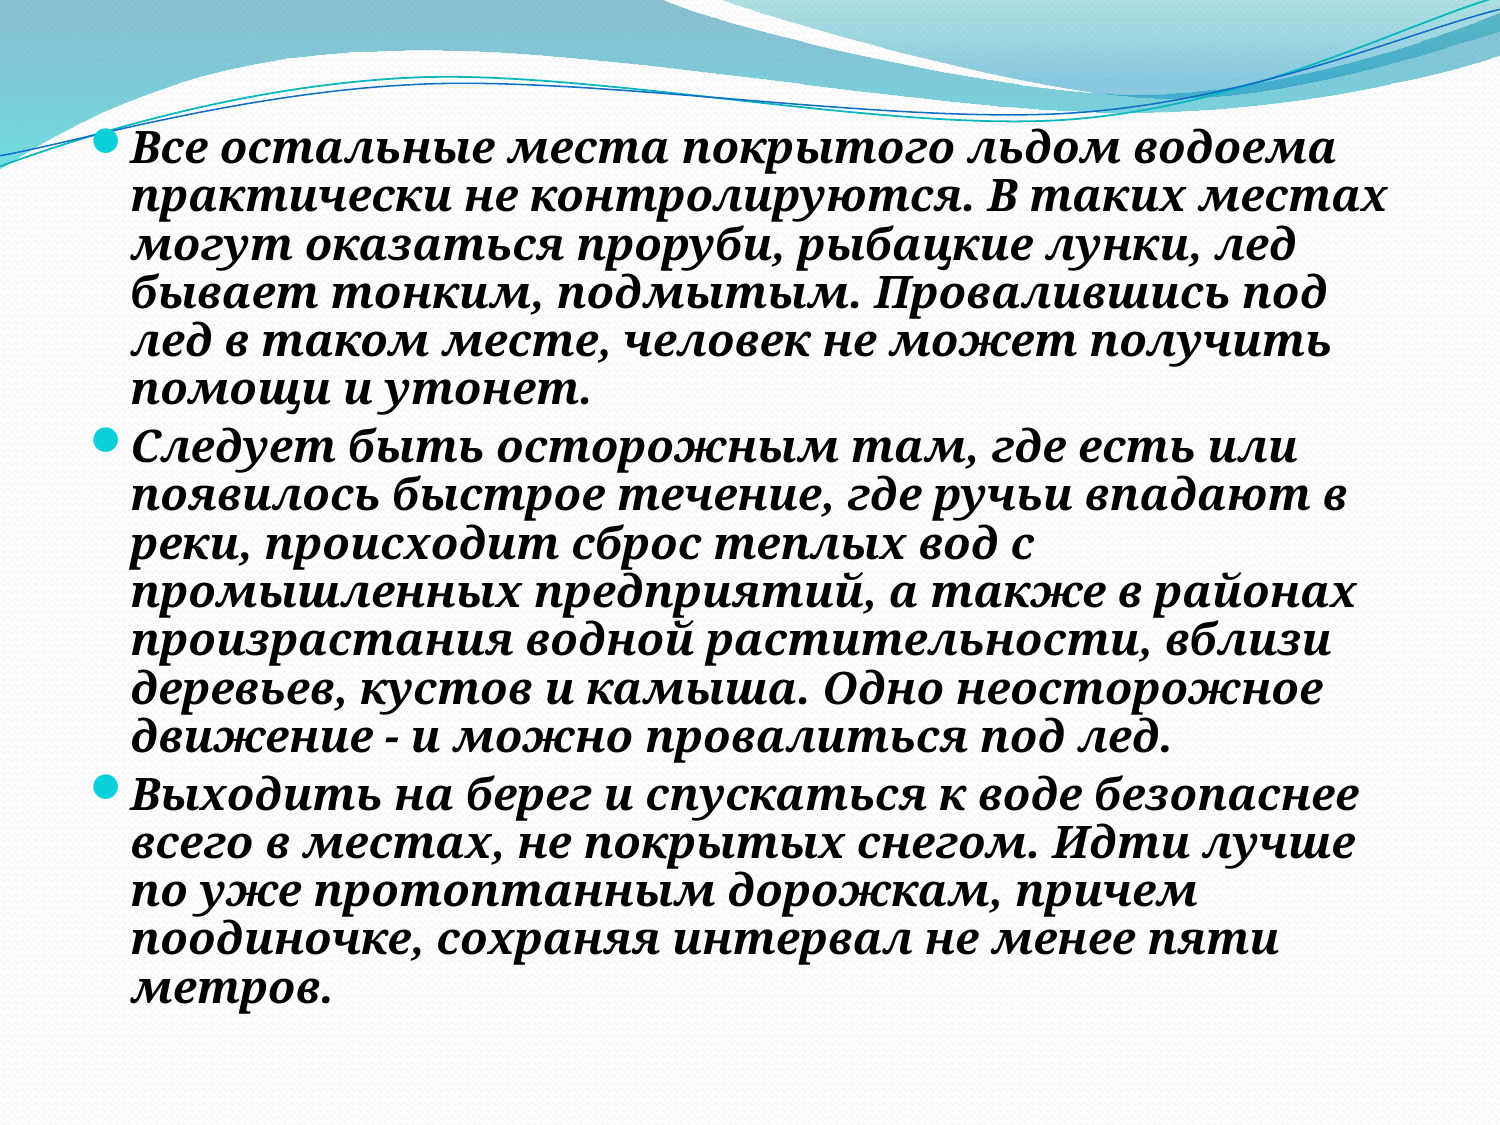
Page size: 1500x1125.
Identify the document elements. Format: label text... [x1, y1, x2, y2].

list Все остальные места покрытого льдом водоема практически не контролируются. В таких местах могут оказаться проруби, рыбацкие лунки, лед бывает тонким, подмытым. Провалившись под лед в таком месте, человек не может получить помощи и утонет. Следует быть осторожным там, где есть или появилось быстрое течение, где ручьи впадают в реки, происходит сброс теплых вод с промышленных предприятий, а также в районах произрастания водной растительности, вблизи деревьев, кустов и камыша. Одно неосторожное движение - и можно провалиться под лед. Выходить на берег и спускаться к воде безопаснее всего в местах, не покрытых снегом. Идти лучше по уже протоптанным дорожкам, причем поодиночке, сохраняя интервал не менее пяти метров. [75, 117, 1425, 1038]
